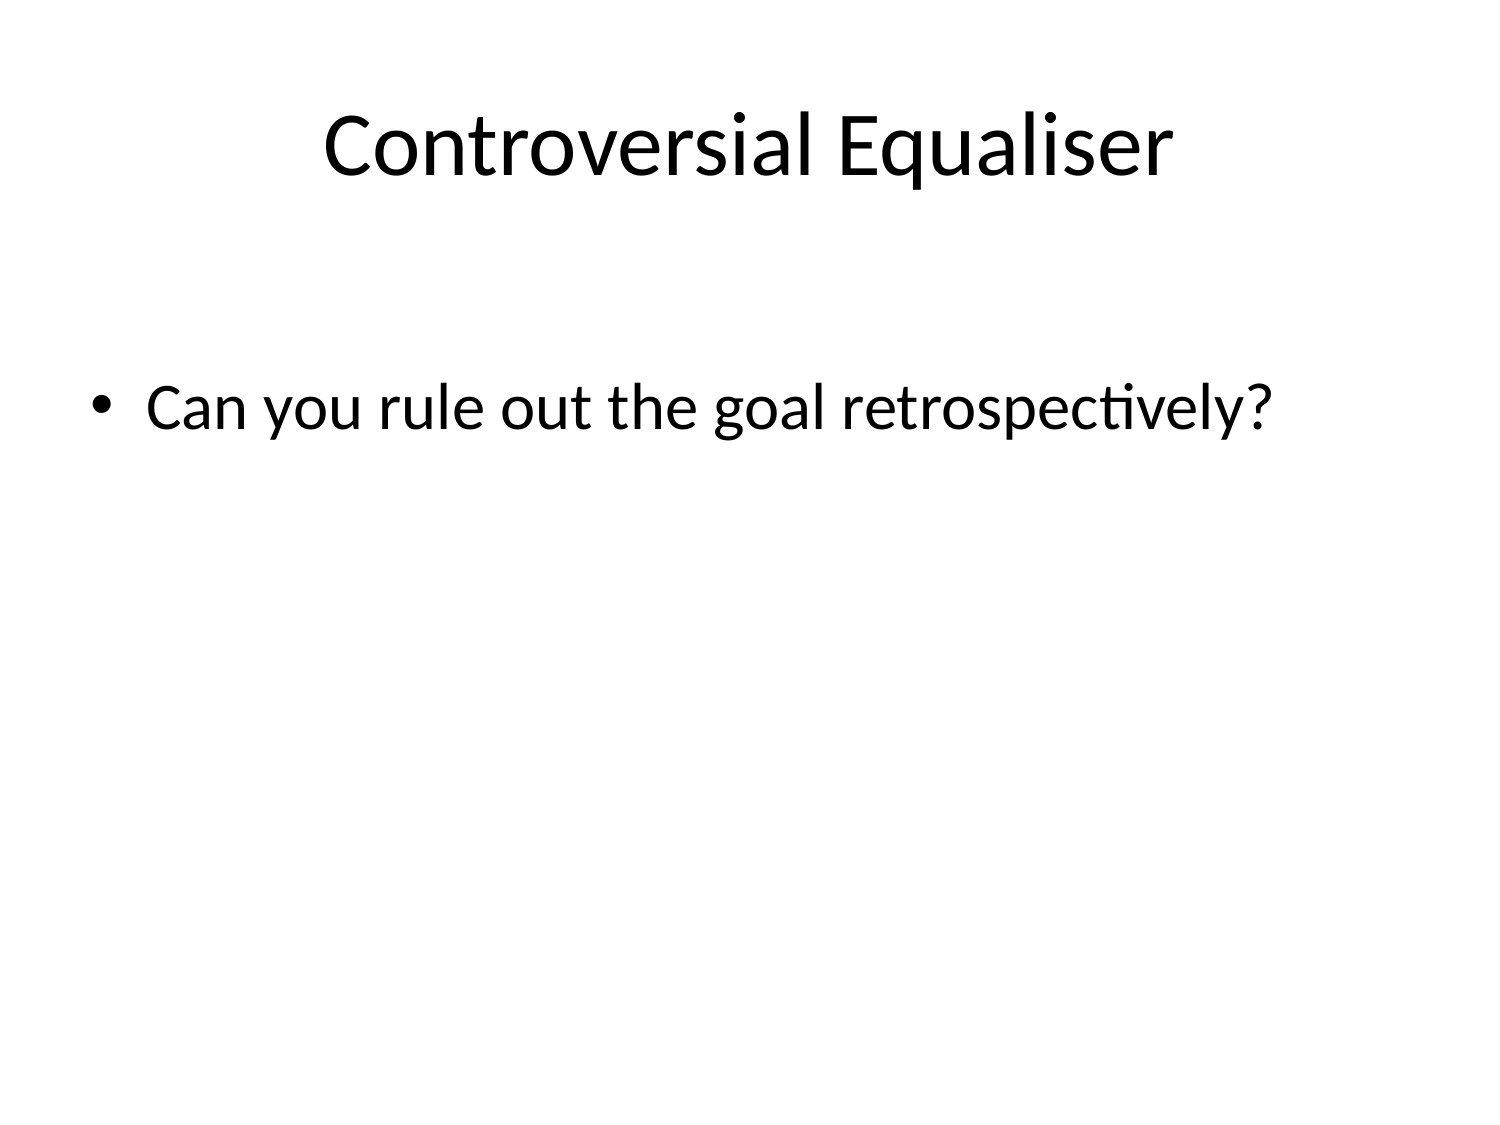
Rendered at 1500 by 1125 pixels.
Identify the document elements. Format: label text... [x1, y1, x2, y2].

title Controversial Equaliser [75, 45, 1425, 233]
list Can you rule out the goal retrospectively? [75, 262, 1425, 1005]
